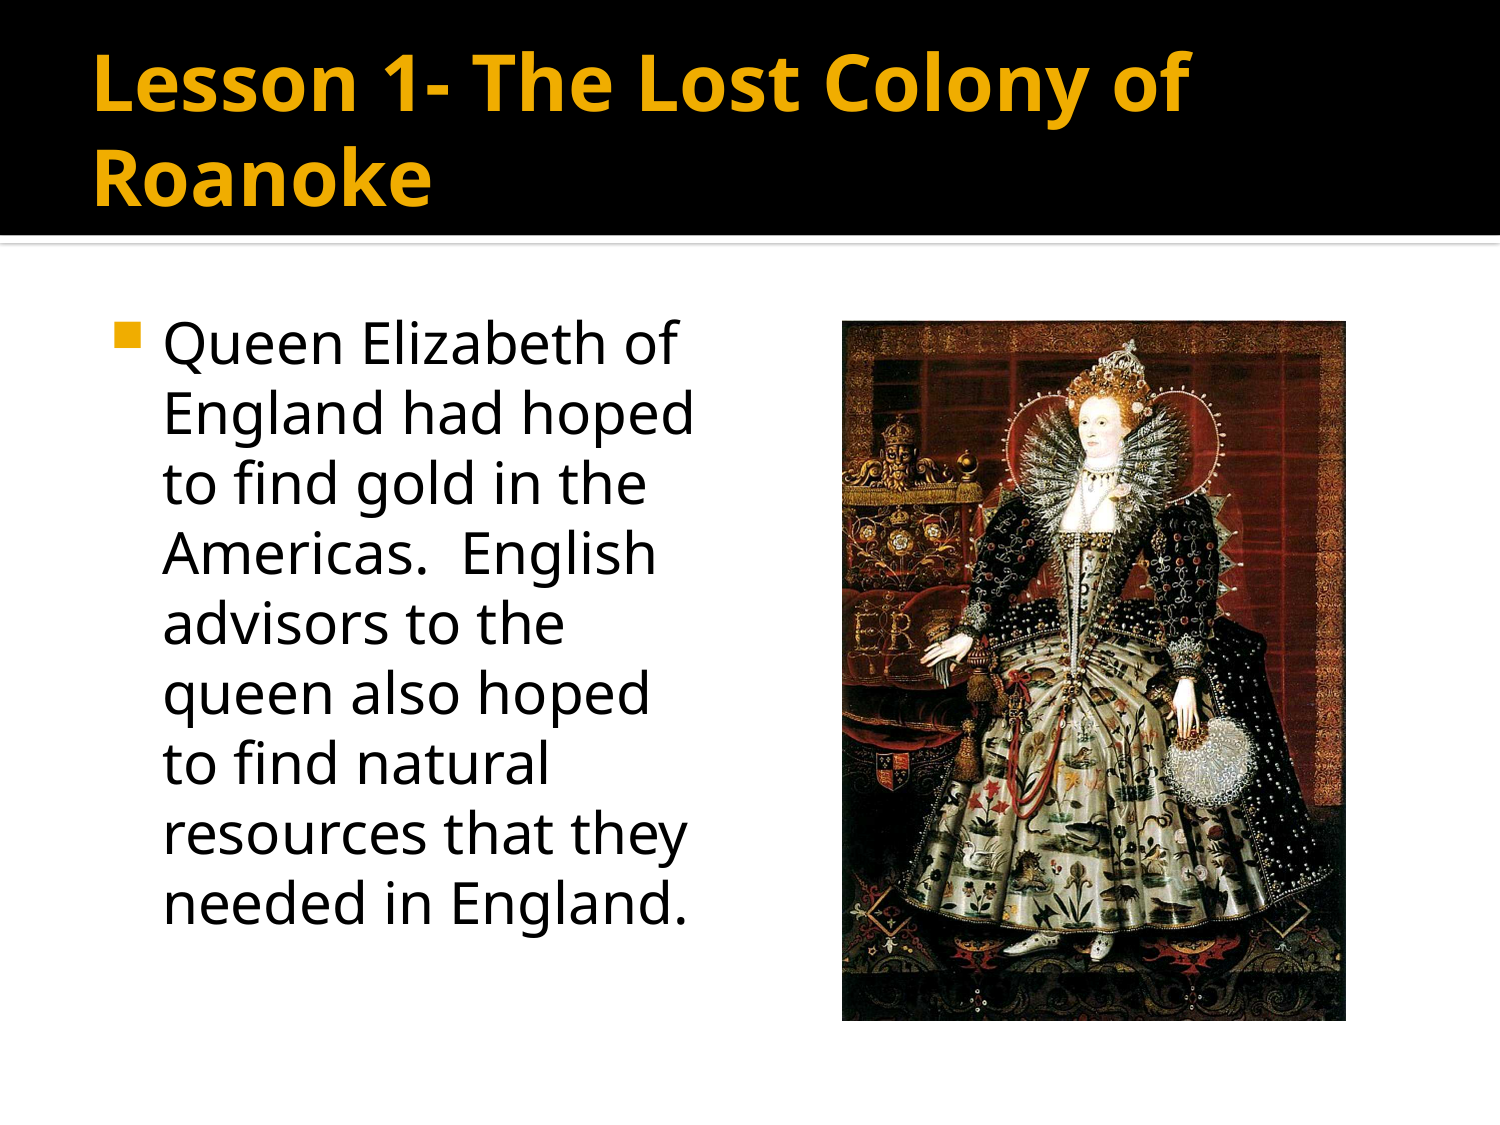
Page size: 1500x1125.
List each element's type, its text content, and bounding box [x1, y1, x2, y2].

title Lesson 1- The Lost Colony of Roanoke [75, 24, 1425, 231]
list Queen Elizabeth of England had hoped to find gold in the Americas. English advisors to the queen also hoped to find natural resources that they needed in England. [75, 291, 738, 1050]
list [842, 320, 1346, 1021]
